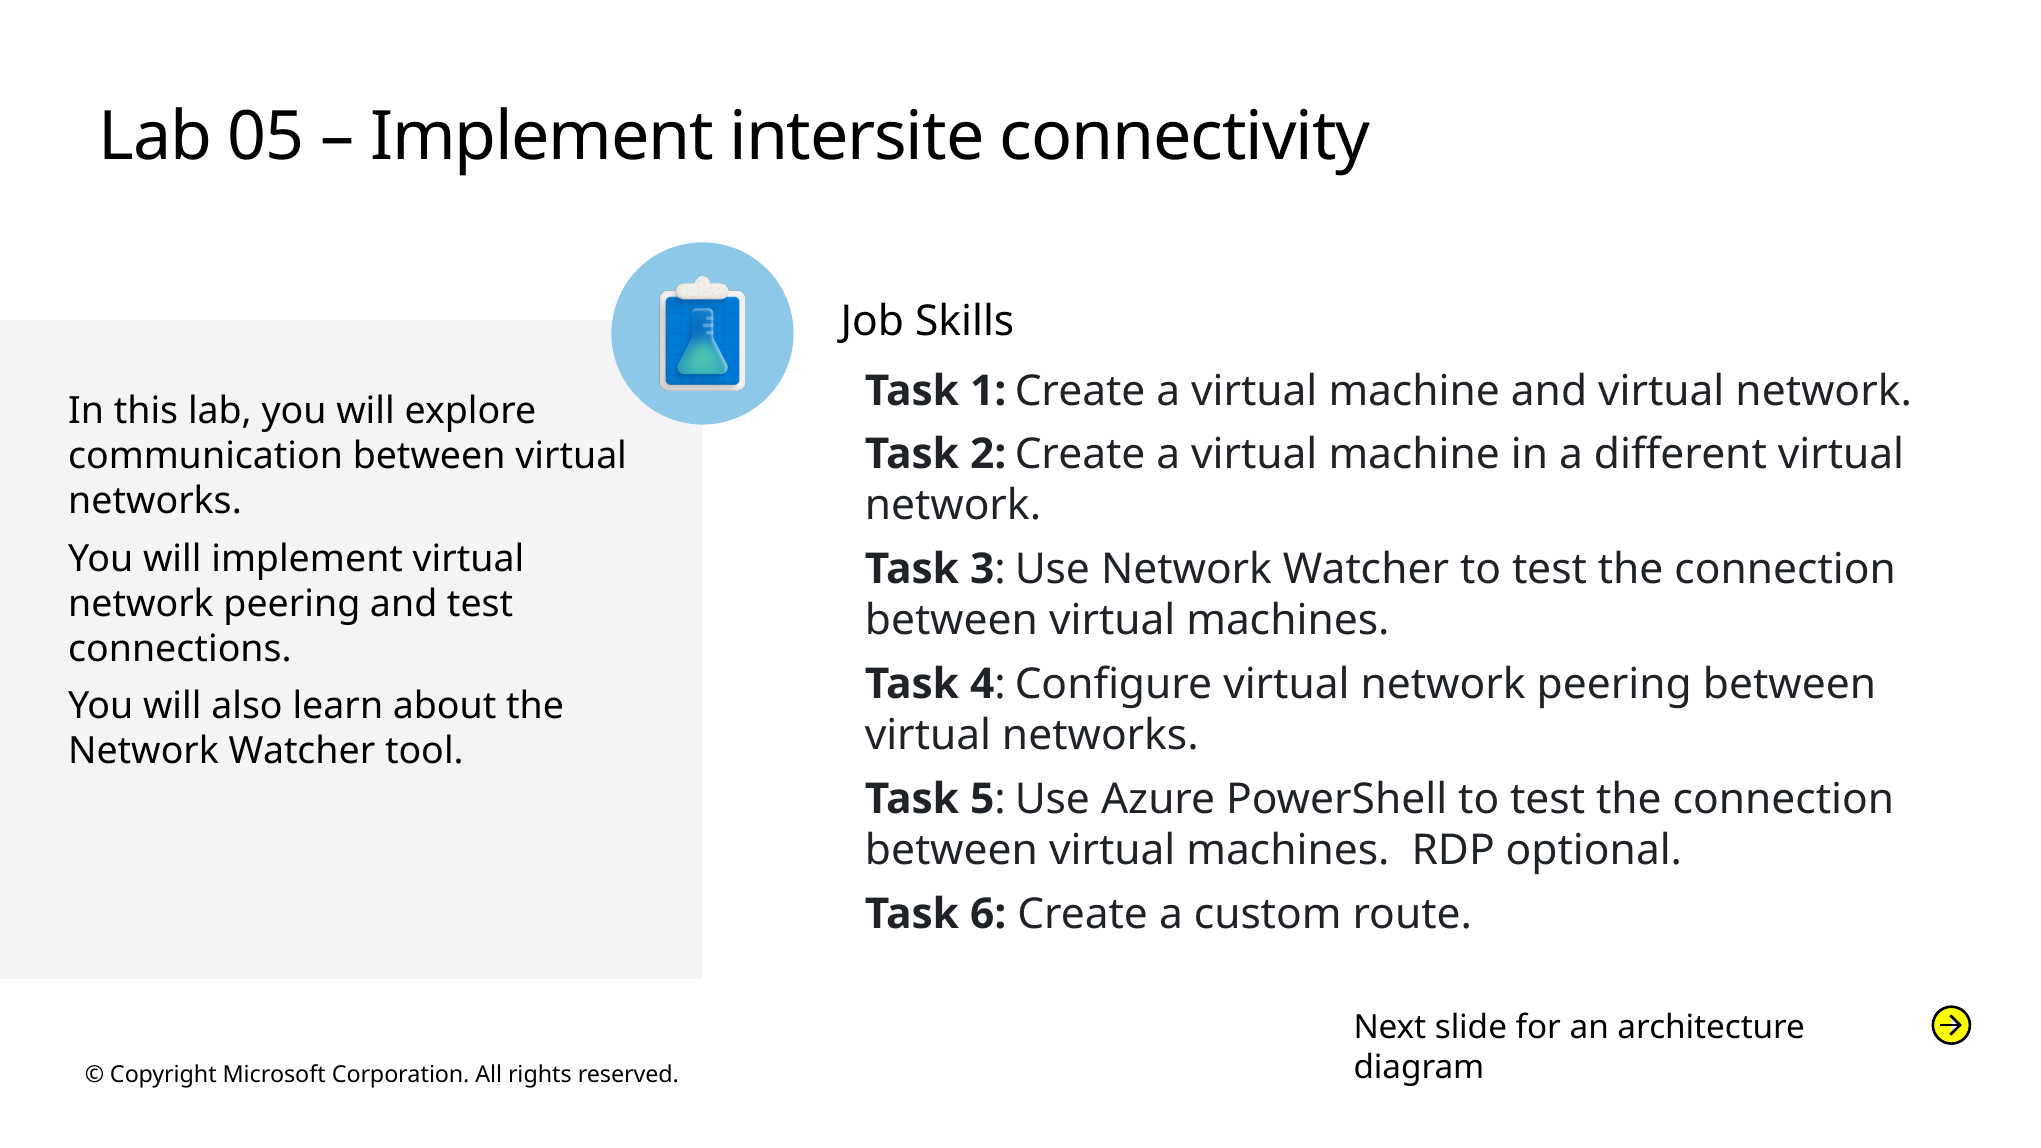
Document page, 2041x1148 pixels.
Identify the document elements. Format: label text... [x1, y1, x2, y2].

title Lab 05 – Implement intersite connectivity [98, 86, 2019, 169]
text_box Next slide for an architecture diagram [1353, 1004, 1913, 1085]
picture [645, 276, 760, 391]
text_box In this lab, you will explore communication between virtual networks. You will implement virtual network peering and test connections. You will also learn about the Network Watcher tool. [68, 385, 637, 772]
text_box Task 1: Create a virtual machine and virtual network. Task 2: Create a virtual machine in a different virtual network. Task 3: Use Network Watcher to test the connection between virtual machines. Task 4: Configure virtual network peering between virtual networks. Task 5: Use Azure PowerShell to test the connection between virtual machines. RDP optional. Task 6: Create a custom route. [834, 340, 1972, 950]
text_box Job Skills [825, 285, 1846, 351]
text_box [1932, 1006, 1970, 1044]
